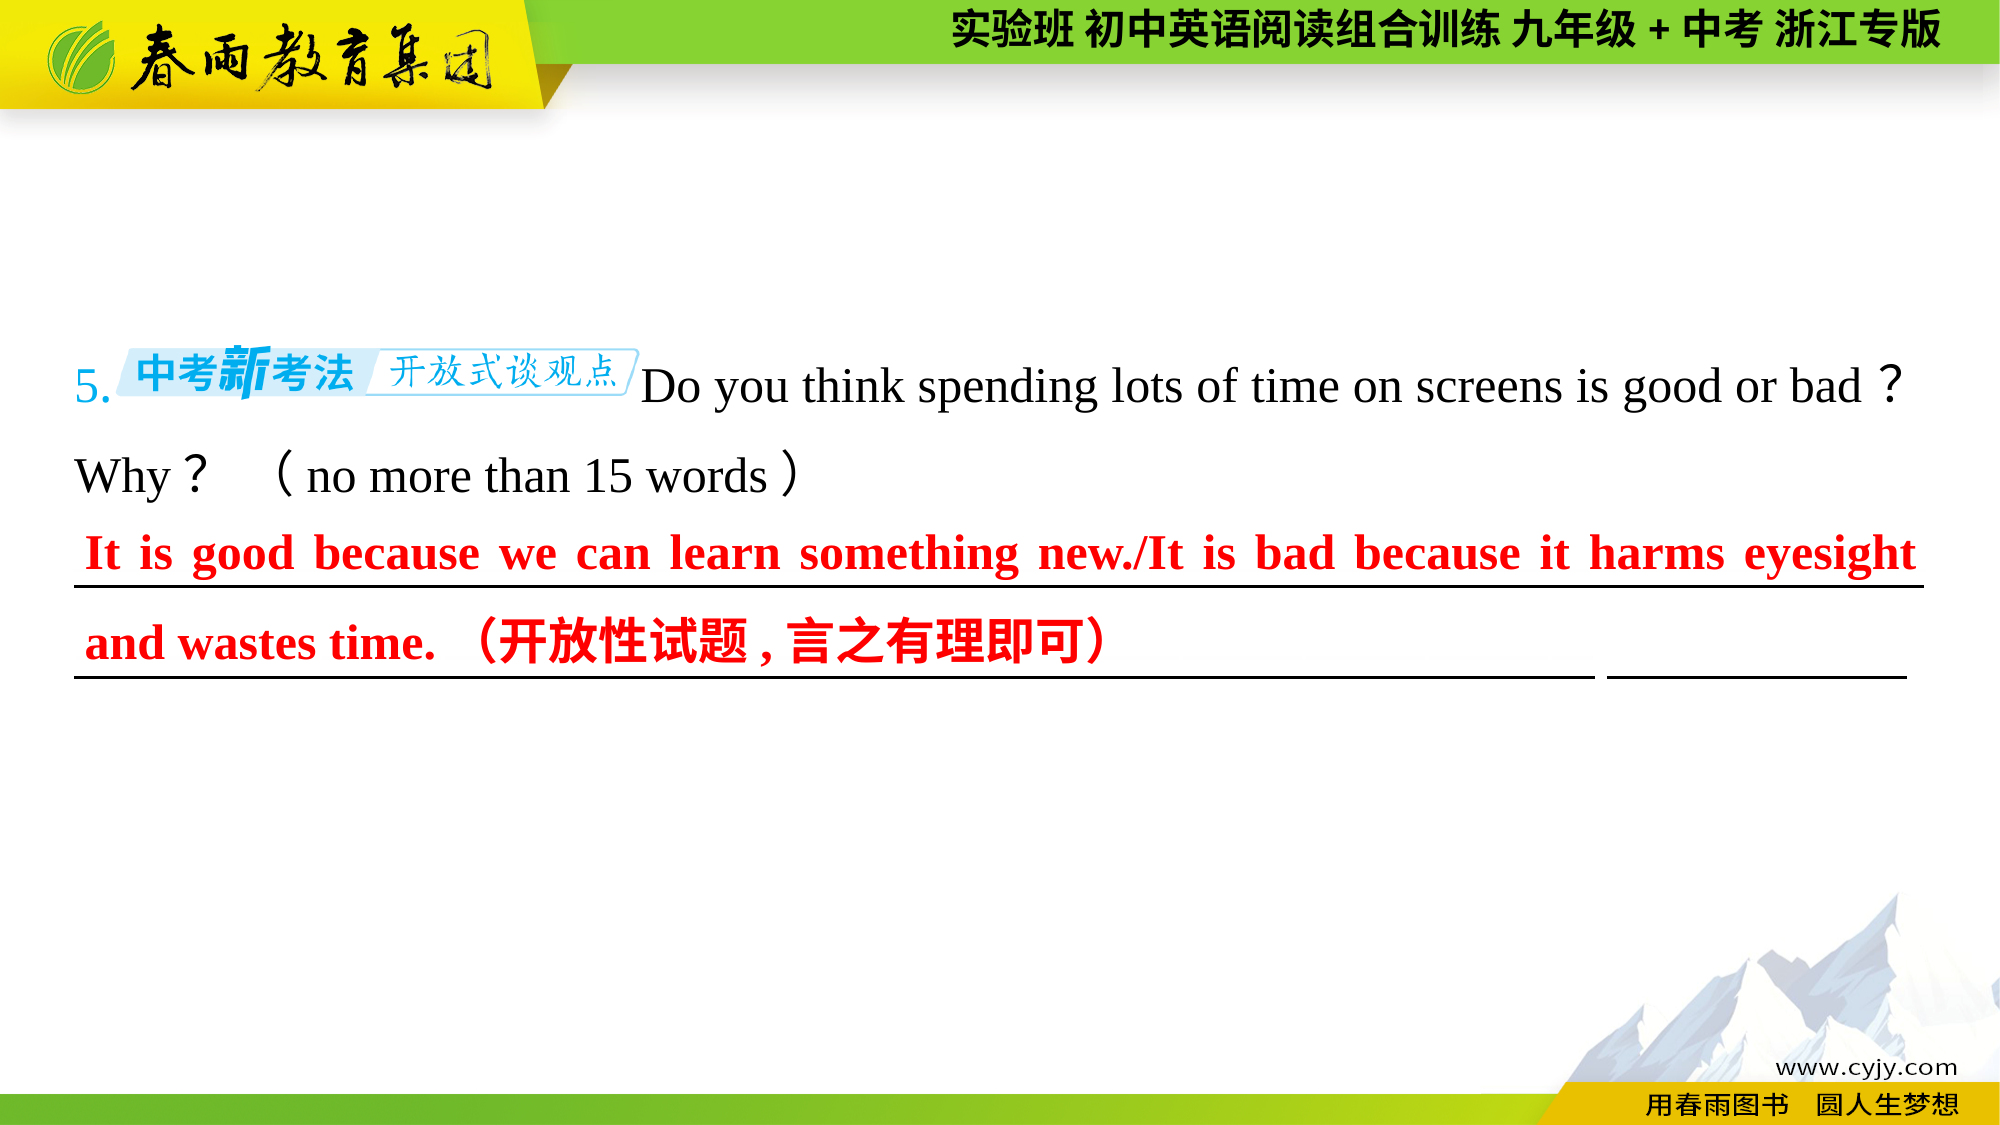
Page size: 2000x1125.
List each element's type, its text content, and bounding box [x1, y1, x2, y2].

list 5. Do you think spending lots of time on screens is good or bad？ Why？ （no more than 15 words） ————————————————————————————————————— ————————————————————————————————————— [59, 314, 1944, 694]
text_box It is good because we can learn something new./It is bad because it harms eyesight and wastes time.（开放性试题,言之有理即可） [69, 482, 1933, 678]
picture [0, 0, 2000, 1125]
